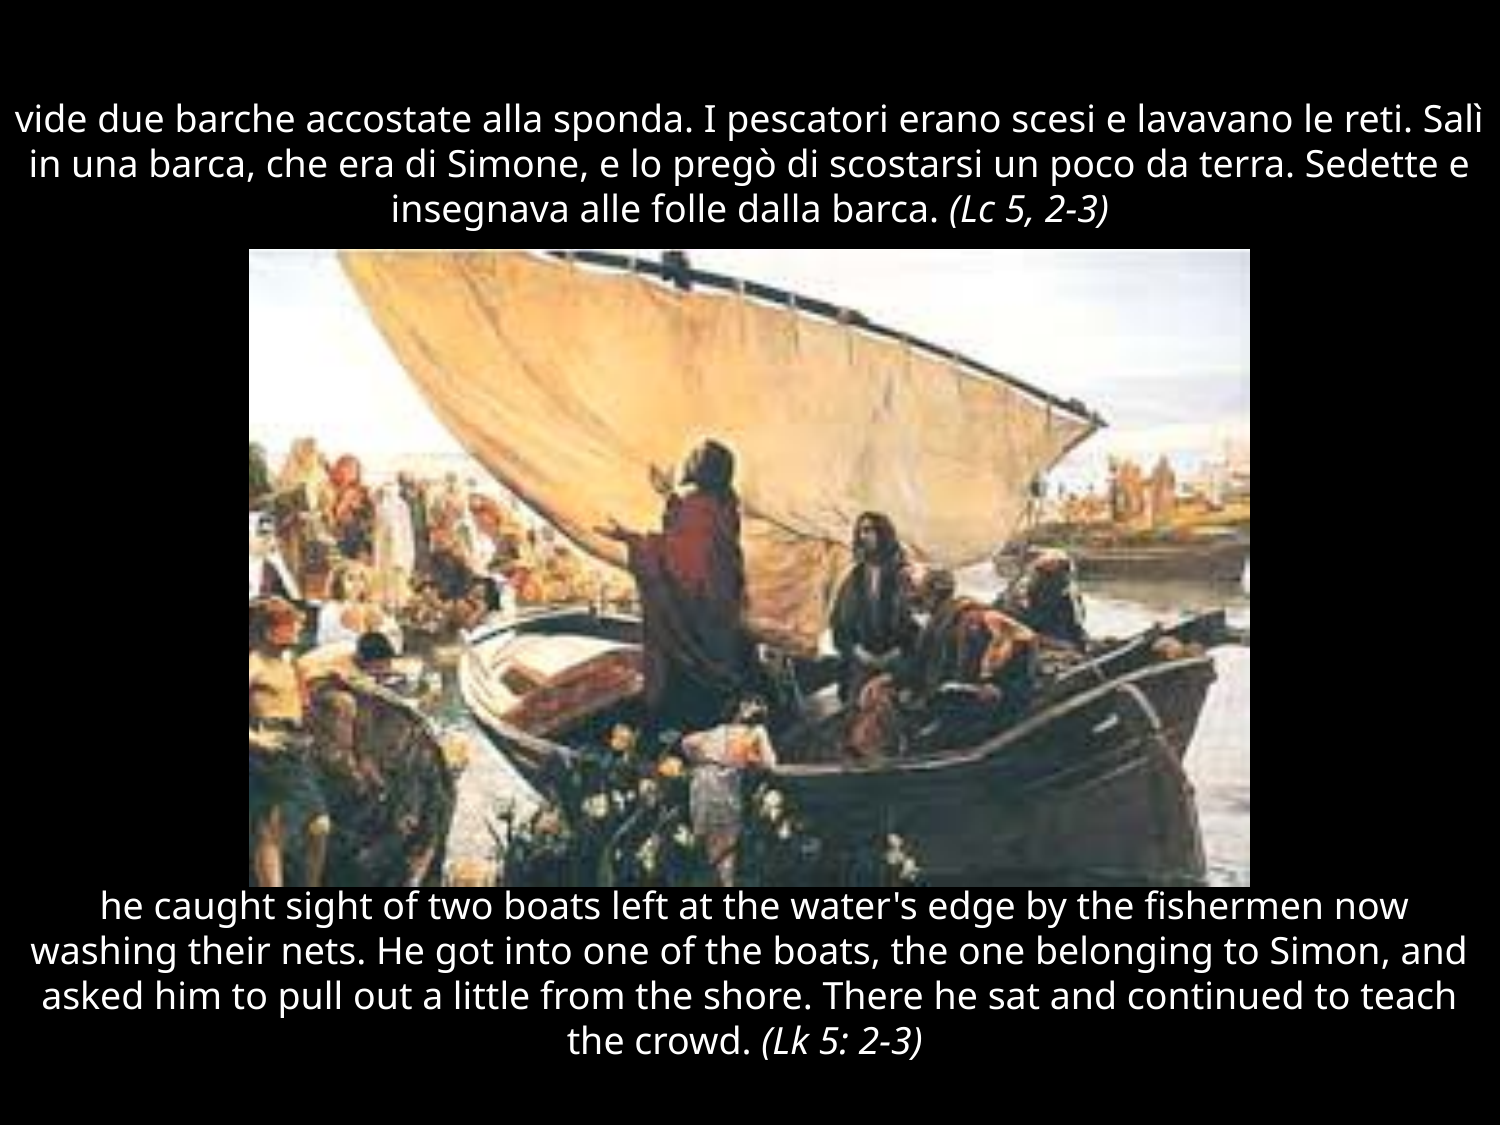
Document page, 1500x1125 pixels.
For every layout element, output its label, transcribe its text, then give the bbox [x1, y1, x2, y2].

picture [249, 249, 1250, 887]
text_box he caught sight of two boats left at the water's edge by the fishermen now washing their nets. He got into one of the boats, the one belonging to Simon, and asked him to pull out a little from the shore. There he sat and continued to teach the crowd. (Lk 5: 2-3) [0, 874, 1500, 1070]
text_box vide due barche accostate alla sponda. I pescatori erano scesi e lavavano le reti. Salì in una barca, che era di Simone, e lo pregò di scostarsi un poco da terra. Sedette e insegnava alle folle dalla barca. (Lc 5, 2-3) [0, 87, 1500, 238]
